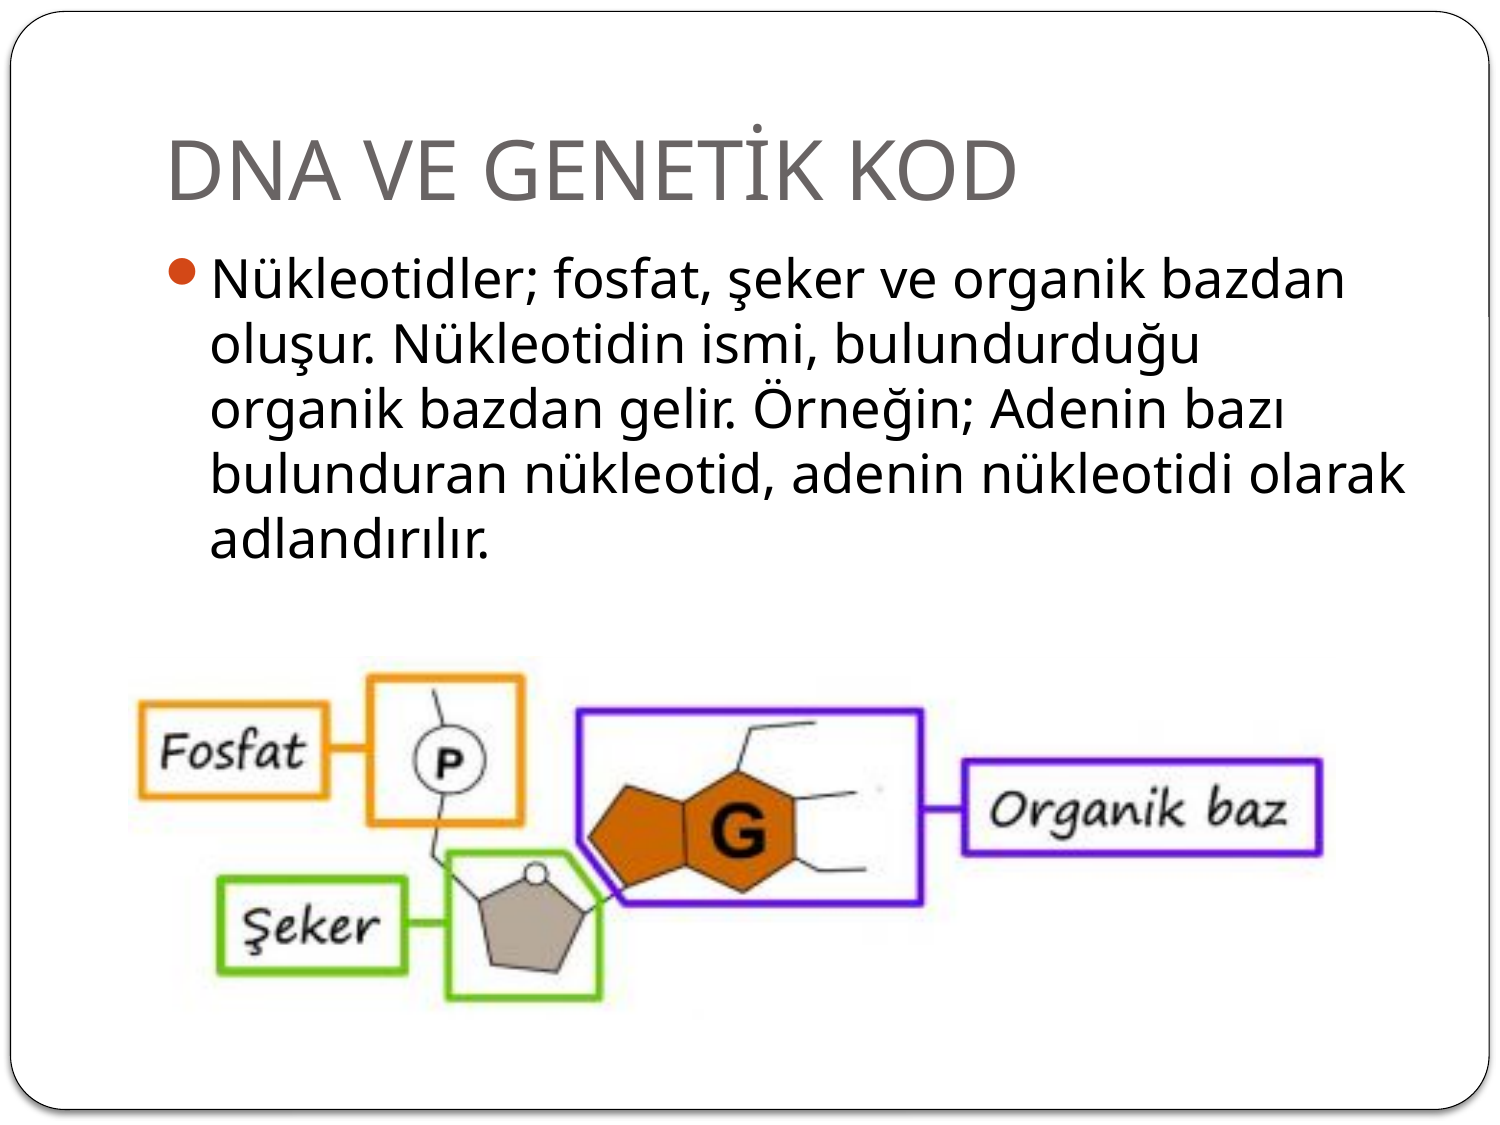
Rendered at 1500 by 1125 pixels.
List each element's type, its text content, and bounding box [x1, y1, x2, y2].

picture [128, 655, 1337, 1020]
list Nükleotidler; fosfat, şeker ve organik bazdan oluşur. Nükleotidin ismi, bulundurduğu organik bazdan gelir. Örneğin; Adenin bazı bulunduran nükleotid, adenin nükleotidi olarak adlandırılır. [150, 237, 1425, 988]
title DNA VE GENETİK KOD [150, 45, 1425, 233]
